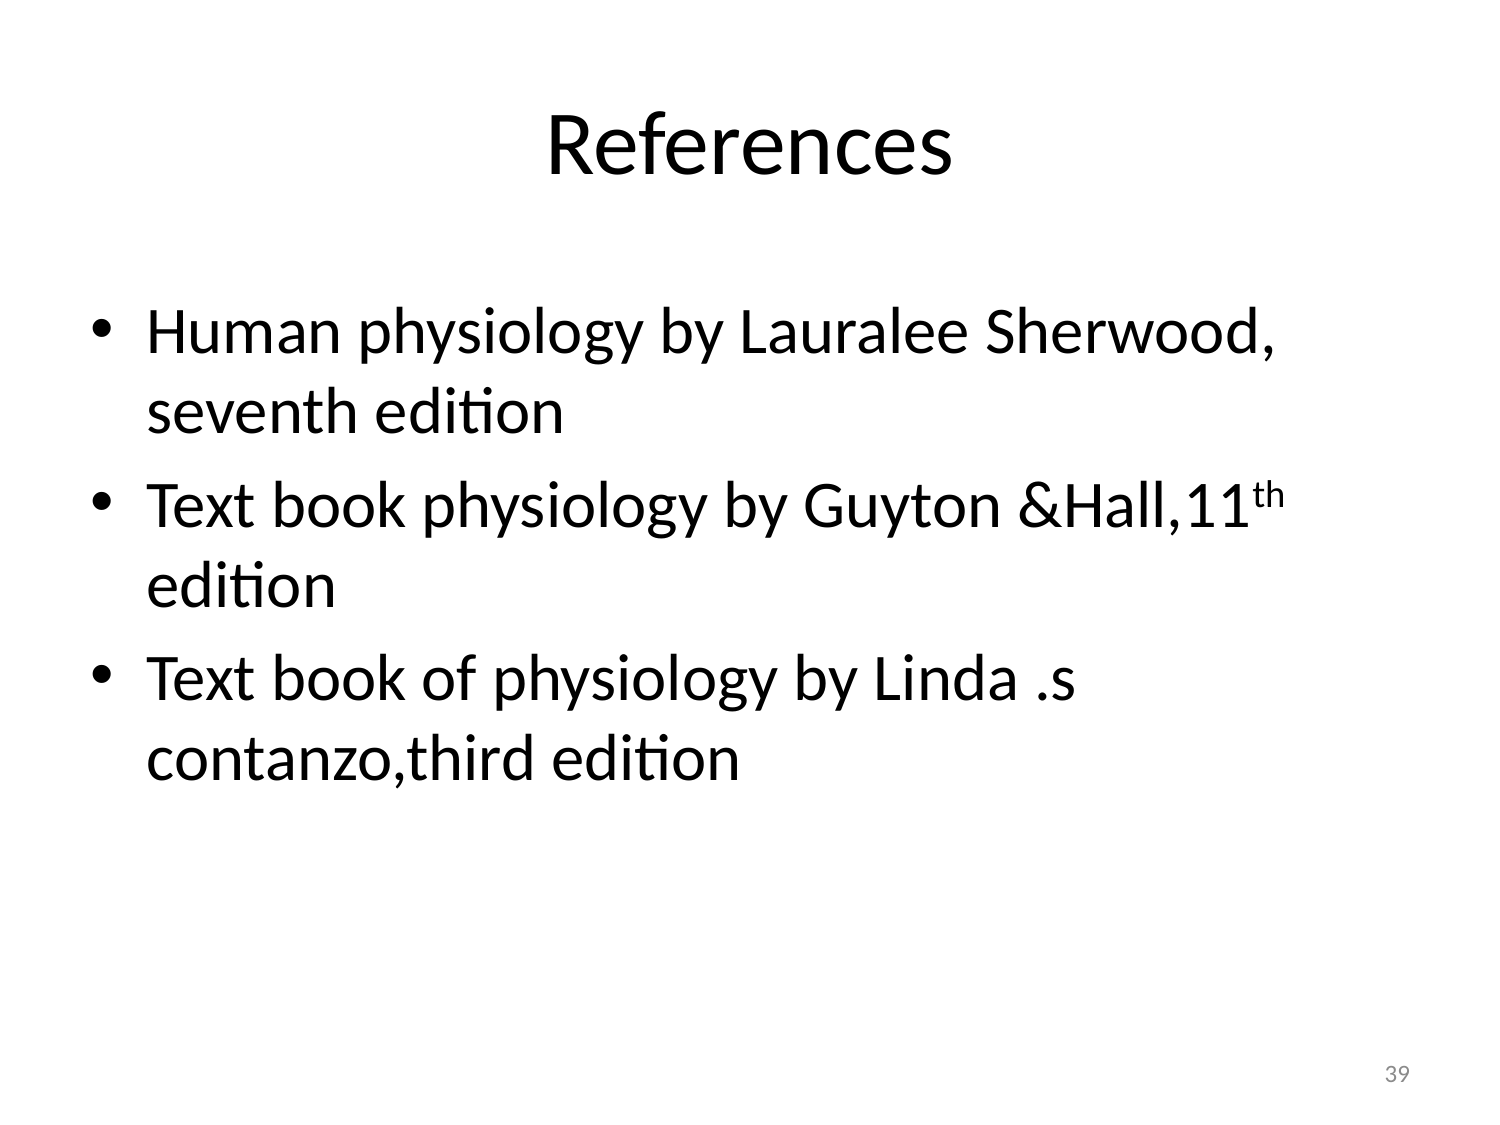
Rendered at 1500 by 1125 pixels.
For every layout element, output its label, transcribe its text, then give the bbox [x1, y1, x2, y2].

list Human physiology by Lauralee Sherwood, seventh edition Text book physiology by Guyton &Hall,11th edition Text book of physiology by Linda .s contanzo,third edition [75, 262, 1425, 1005]
slide_number 39 [1074, 1042, 1425, 1103]
title References [75, 75, 1425, 200]
